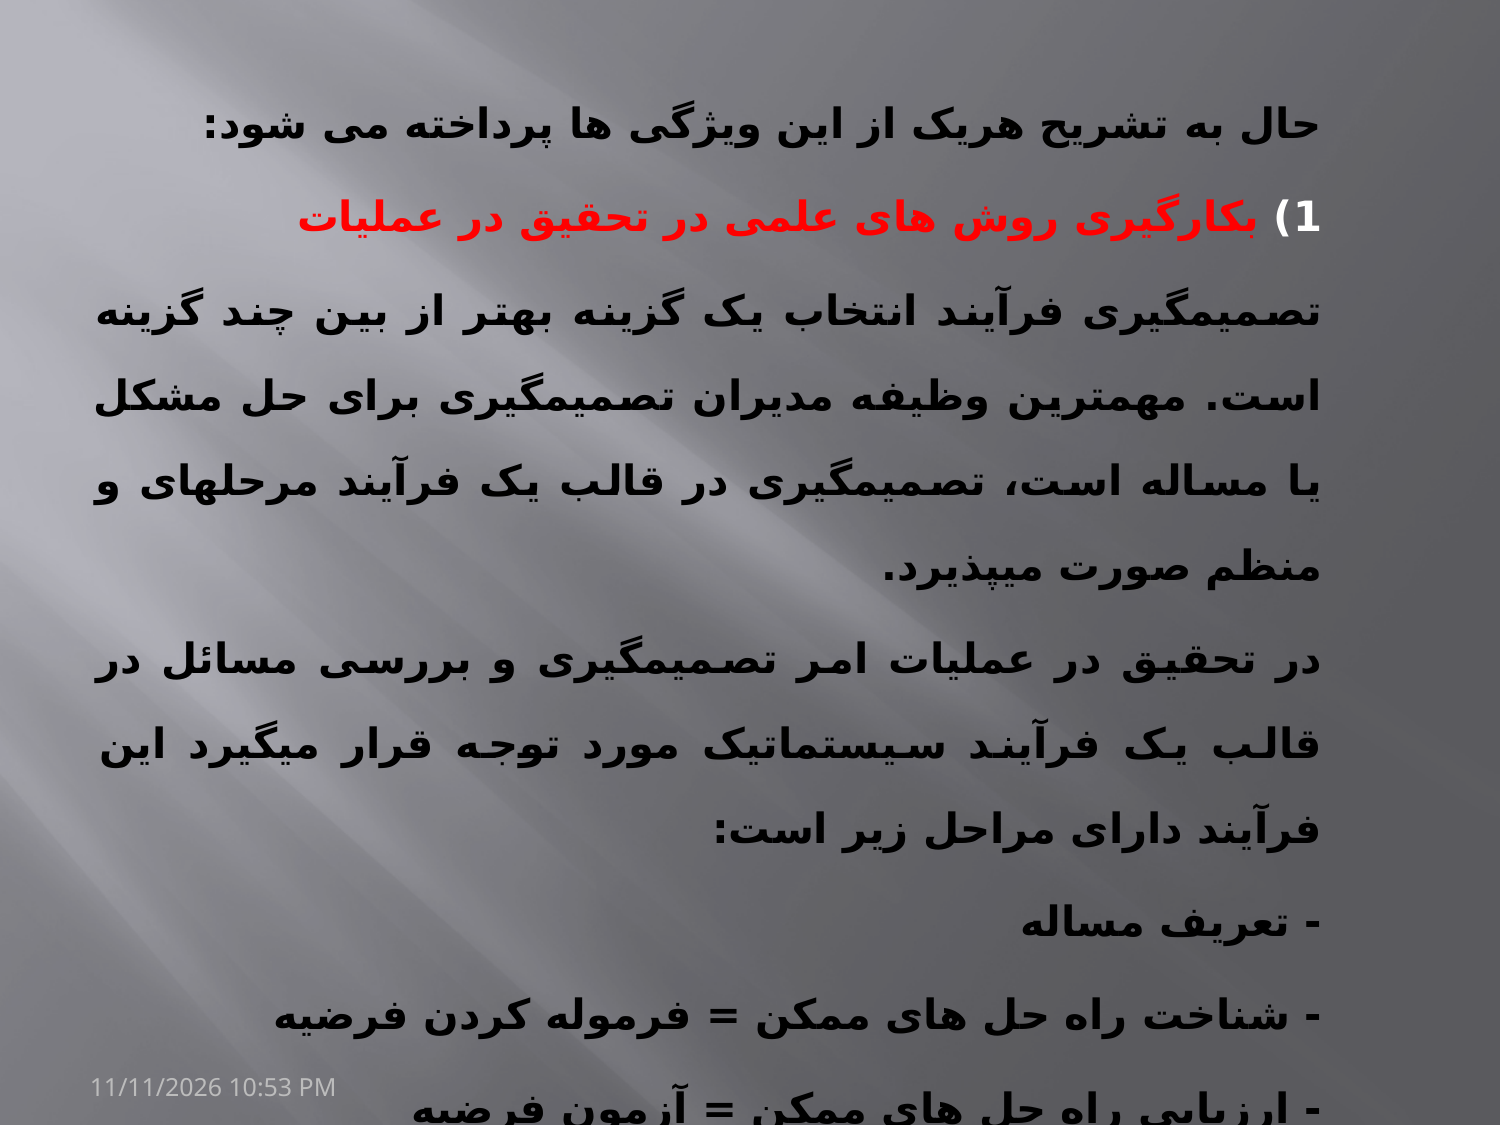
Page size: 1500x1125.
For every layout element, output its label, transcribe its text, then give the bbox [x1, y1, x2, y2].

list حال به تشریح هریک از این ویژگی ها پرداخته می شود: 1) بکارگیری روش های علمی در تحقیق در عملیات تصمیم­گیری فرآیند انتخاب یک گزینه بهتر از بین چند گزینه است. مهمترین وظیفه مدیران تصمیم­گیری برای حل مشکل یا مساله است، تصمیم­گیری در قالب یک فرآیند مرحله­ای و منظم صورت می­پذیرد. در تحقیق در عملیات امر تصمیم­گیری و بررسی مسائل در قالب یک فرآیند سیستماتیک مورد توجه قرار می­گیرد این فرآیند دارای مراحل زیر است: - تعریف مساله - شناخت راه حل های ممکن = فرموله کردن فرضیه - ارزیابی راه حل های ممکن = آزمون فرضیه - انتخاب یک راه حل = کسب نتایج [76, 54, 1427, 1059]
slide_number 20/مارس/1 [75, 1052, 425, 1113]
